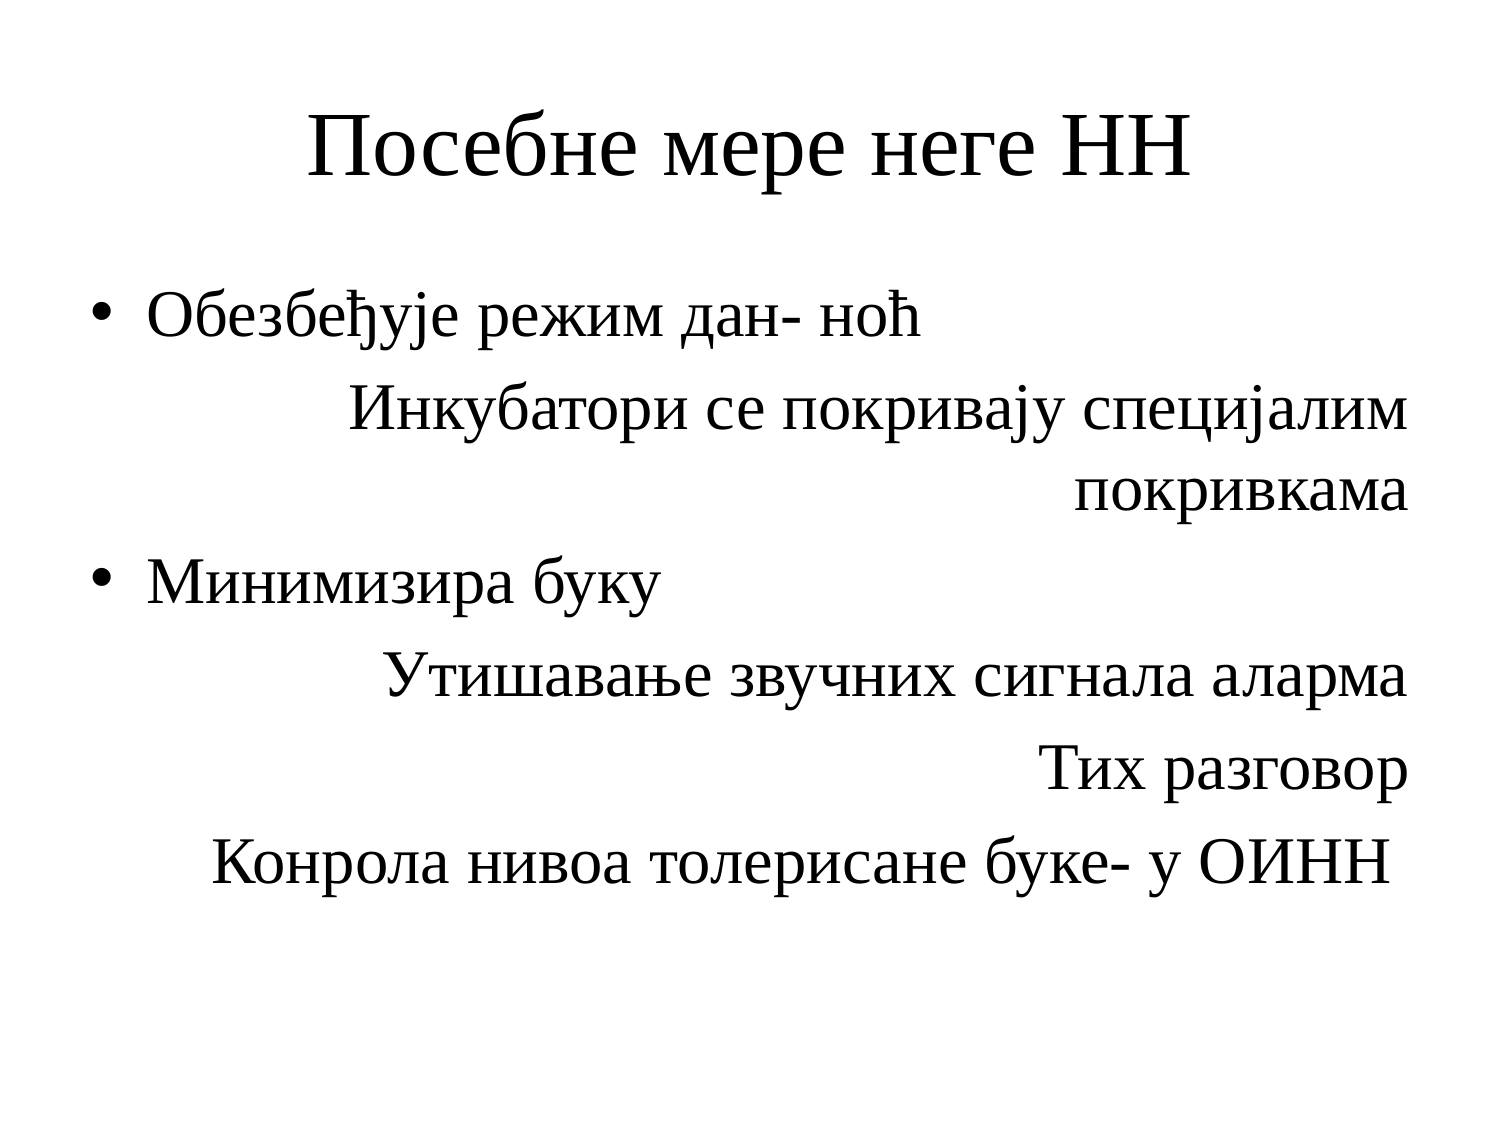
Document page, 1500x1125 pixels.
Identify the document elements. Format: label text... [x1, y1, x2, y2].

title Посебне мере неге НН [75, 45, 1425, 233]
list Обезбеђује режим дан- ноћ Инкубатори се покривају специјалим покривкама Минимизира буку Утишавање звучних сигнала аларма Тих разговор Конрола нивоа толерисане буке- у ОИНН [75, 262, 1425, 1005]
